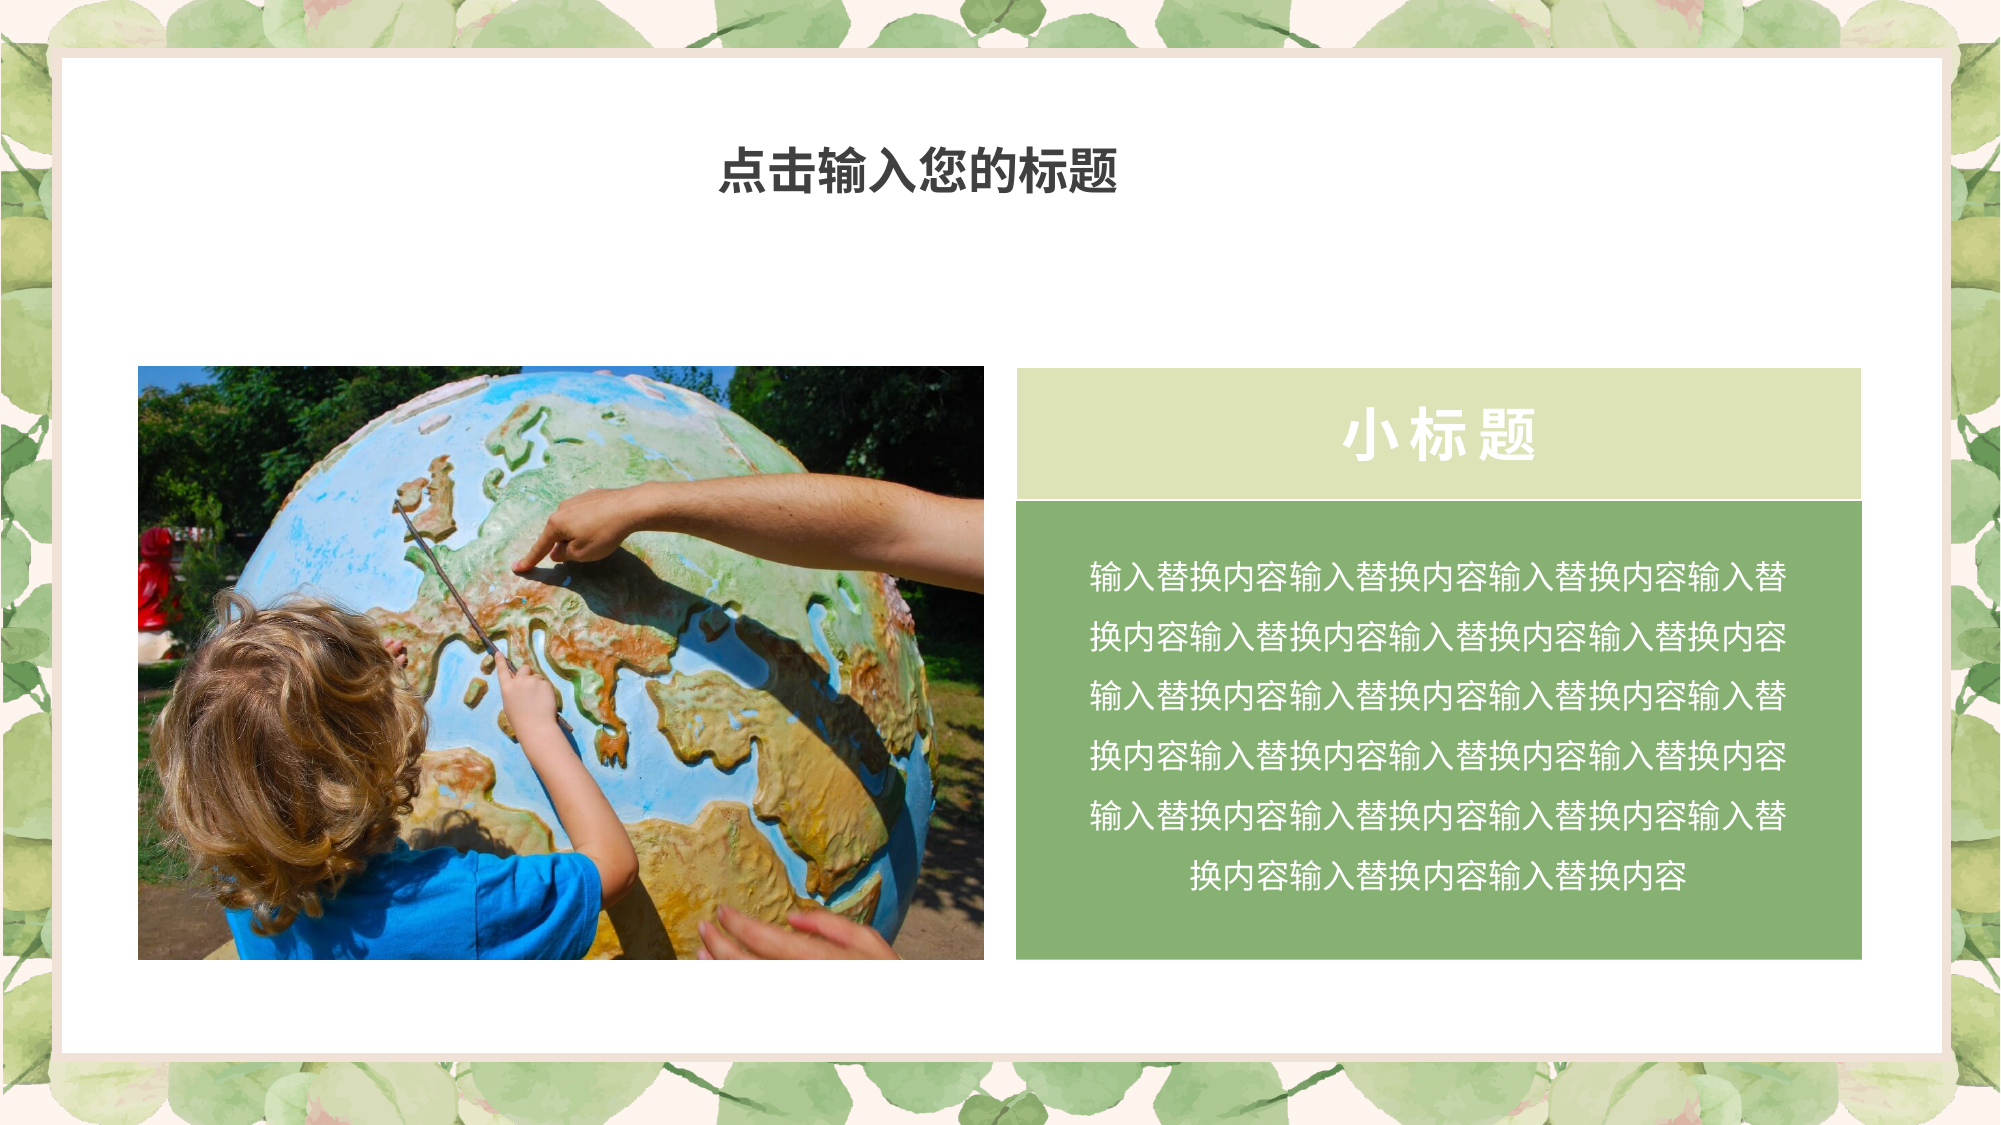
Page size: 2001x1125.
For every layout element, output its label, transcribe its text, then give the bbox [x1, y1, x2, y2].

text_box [1016, 366, 1862, 960]
picture [2, 1, 2001, 1125]
text_box 点击输入您的标题 [717, 138, 1332, 200]
